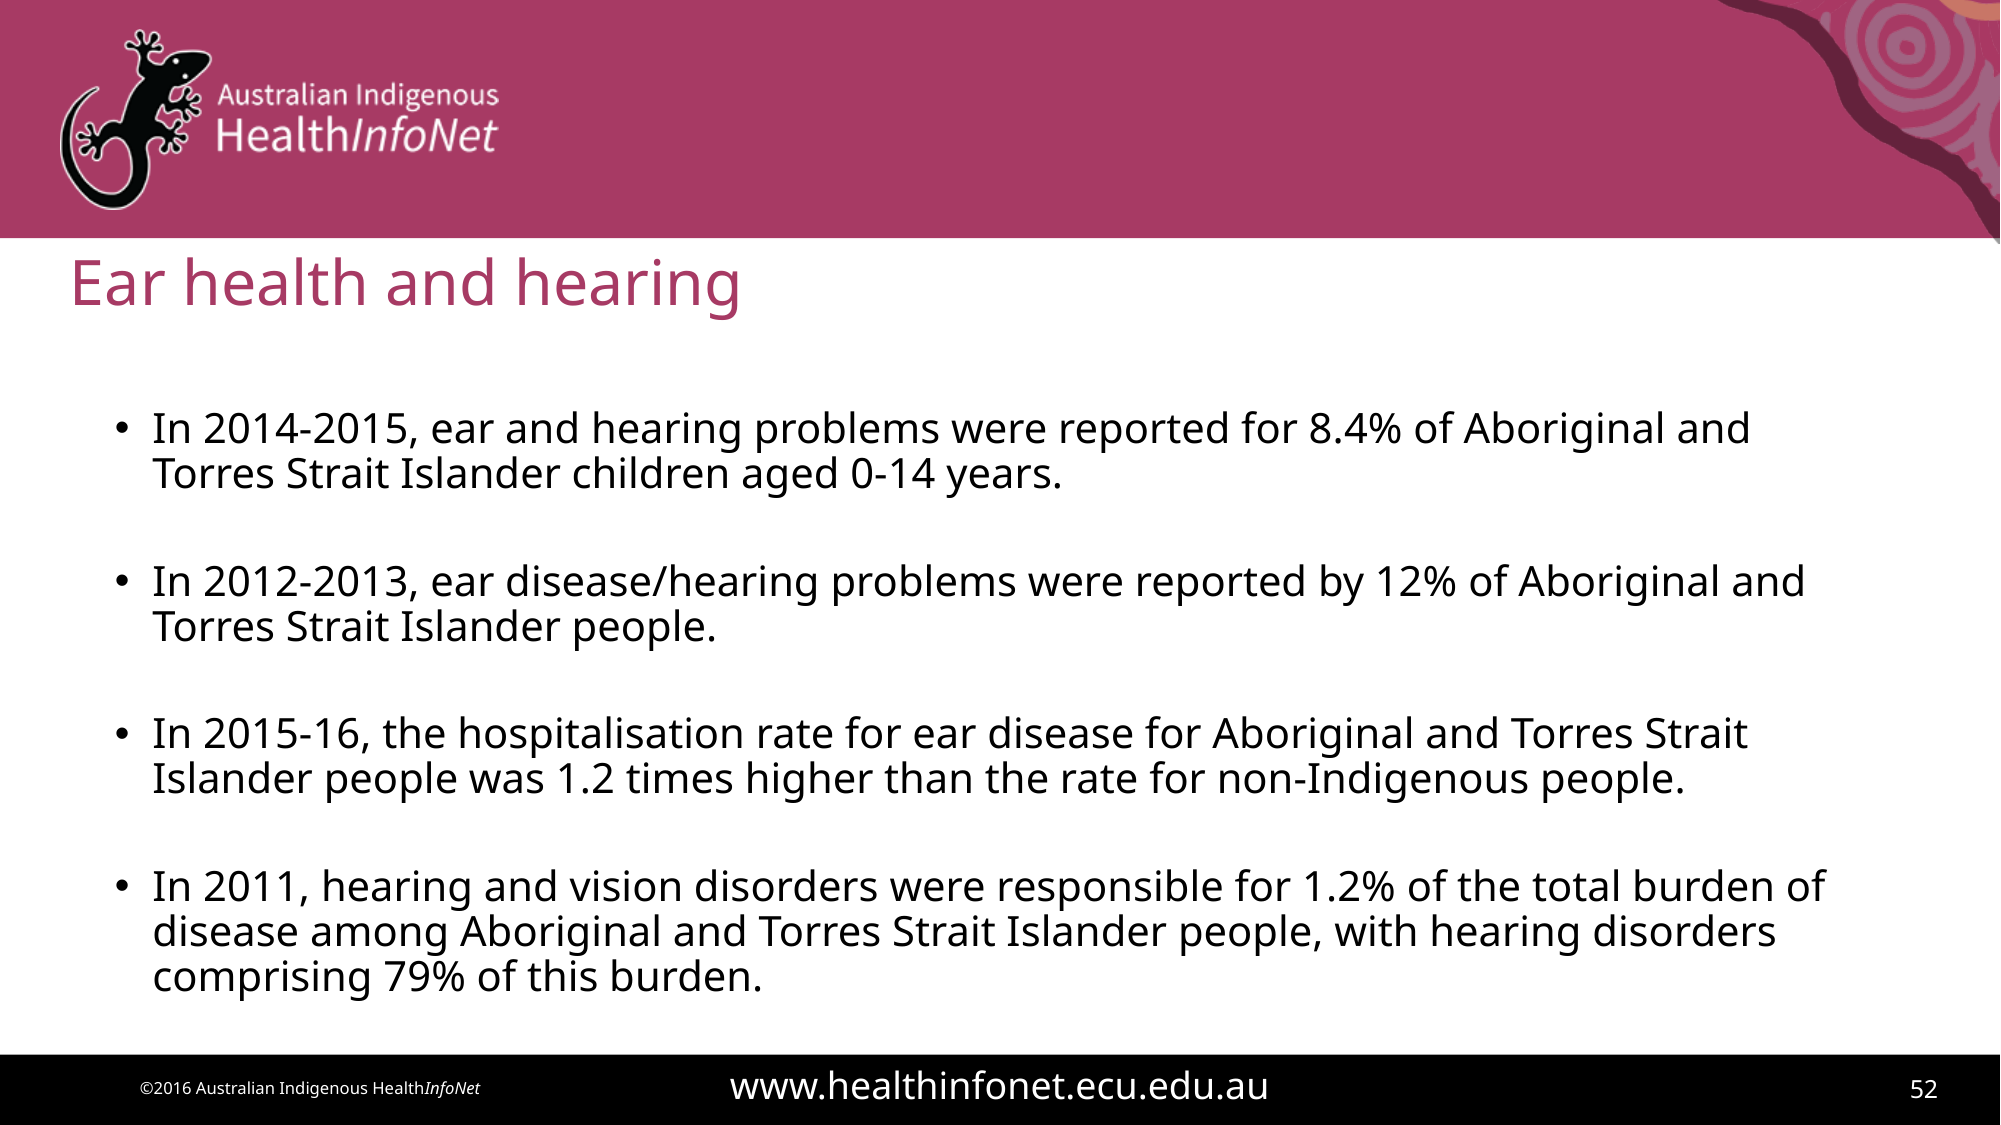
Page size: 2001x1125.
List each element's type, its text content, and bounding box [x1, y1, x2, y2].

picture [1673, 0, 2000, 279]
picture [60, 29, 499, 210]
title Ear health and hearing [55, 243, 1945, 327]
list In 2014-2015, ear and hearing problems were reported for 8.4% of Aboriginal and Torres Strait Islander children aged 0-14 years. In 2012-2013, ear disease/hearing problems were reported by 12% of Aboriginal and Torres Strait Islander people. In 2015-16, the hospitalisation rate for ear disease for Aboriginal and Torres Strait Islander people was 1.2 times higher than the rate for non-Indigenous people. In 2011, hearing and vision disorders were responsible for 1.2% of the total burden of disease among Aboriginal and Torres Strait Islander people, with hearing disorders comprising 79% of this burden. [99, 399, 1900, 1050]
